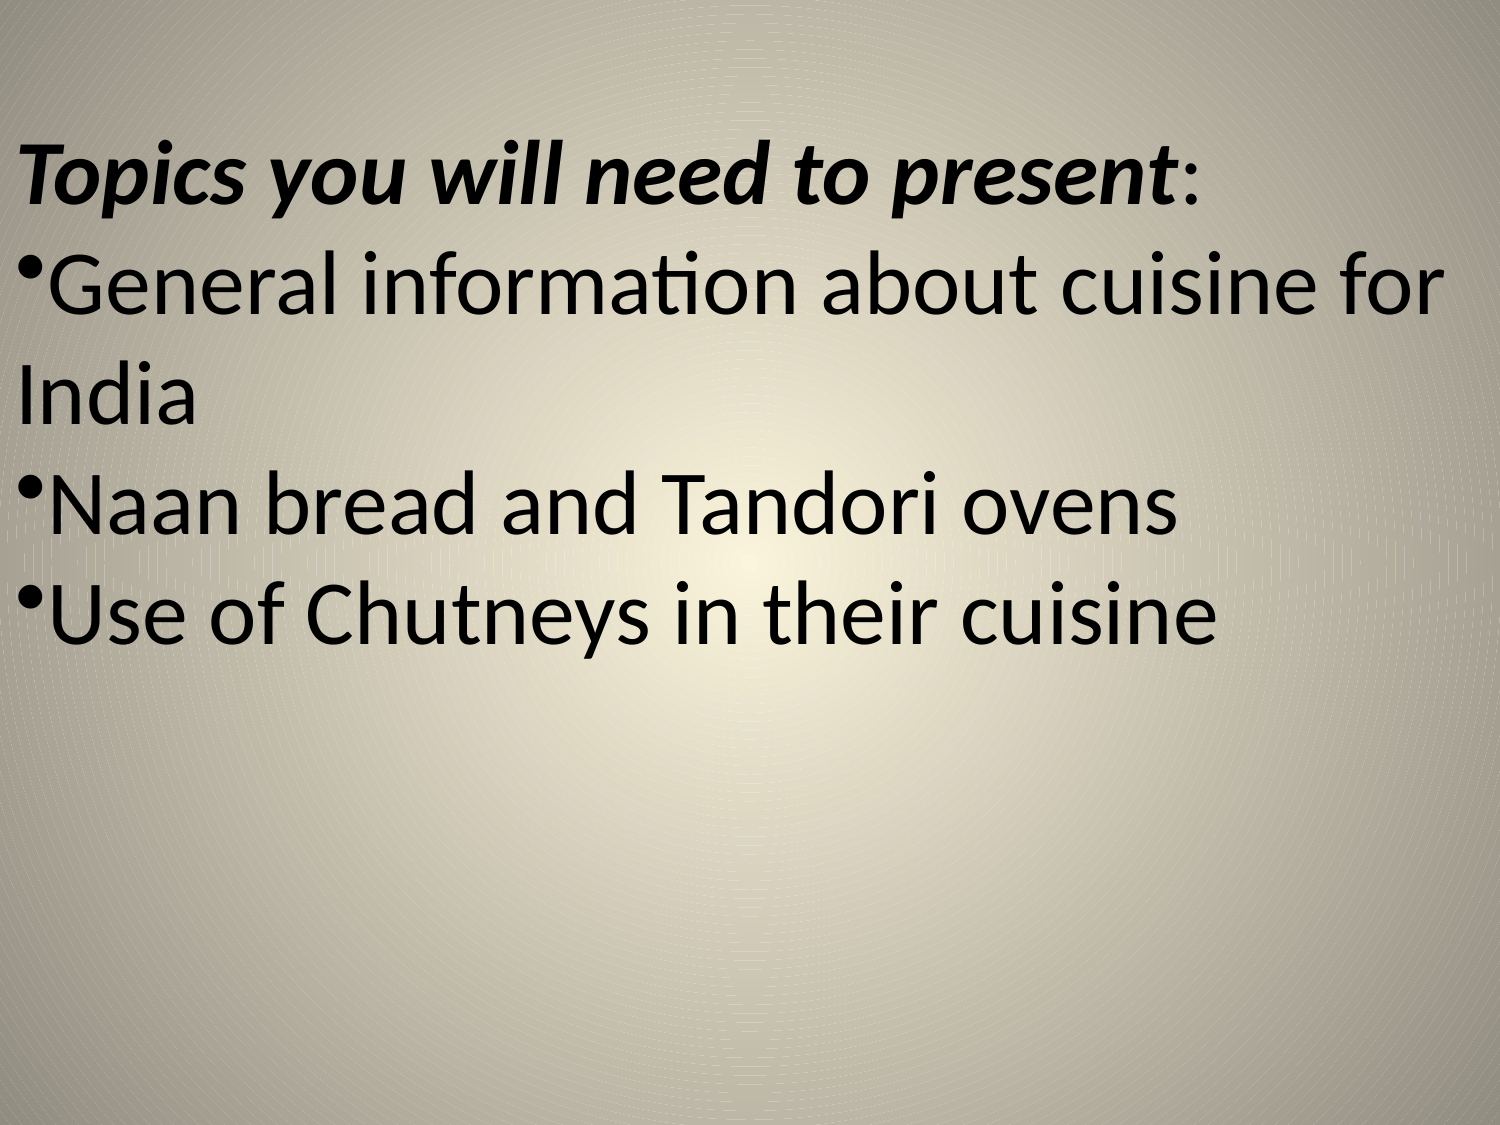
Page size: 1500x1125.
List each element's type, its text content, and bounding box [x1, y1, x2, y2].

text_box Topics you will need to present: General information about cuisine for India Naan bread and Tandori ovens Use of Chutneys in their cuisine [0, 105, 1500, 670]
